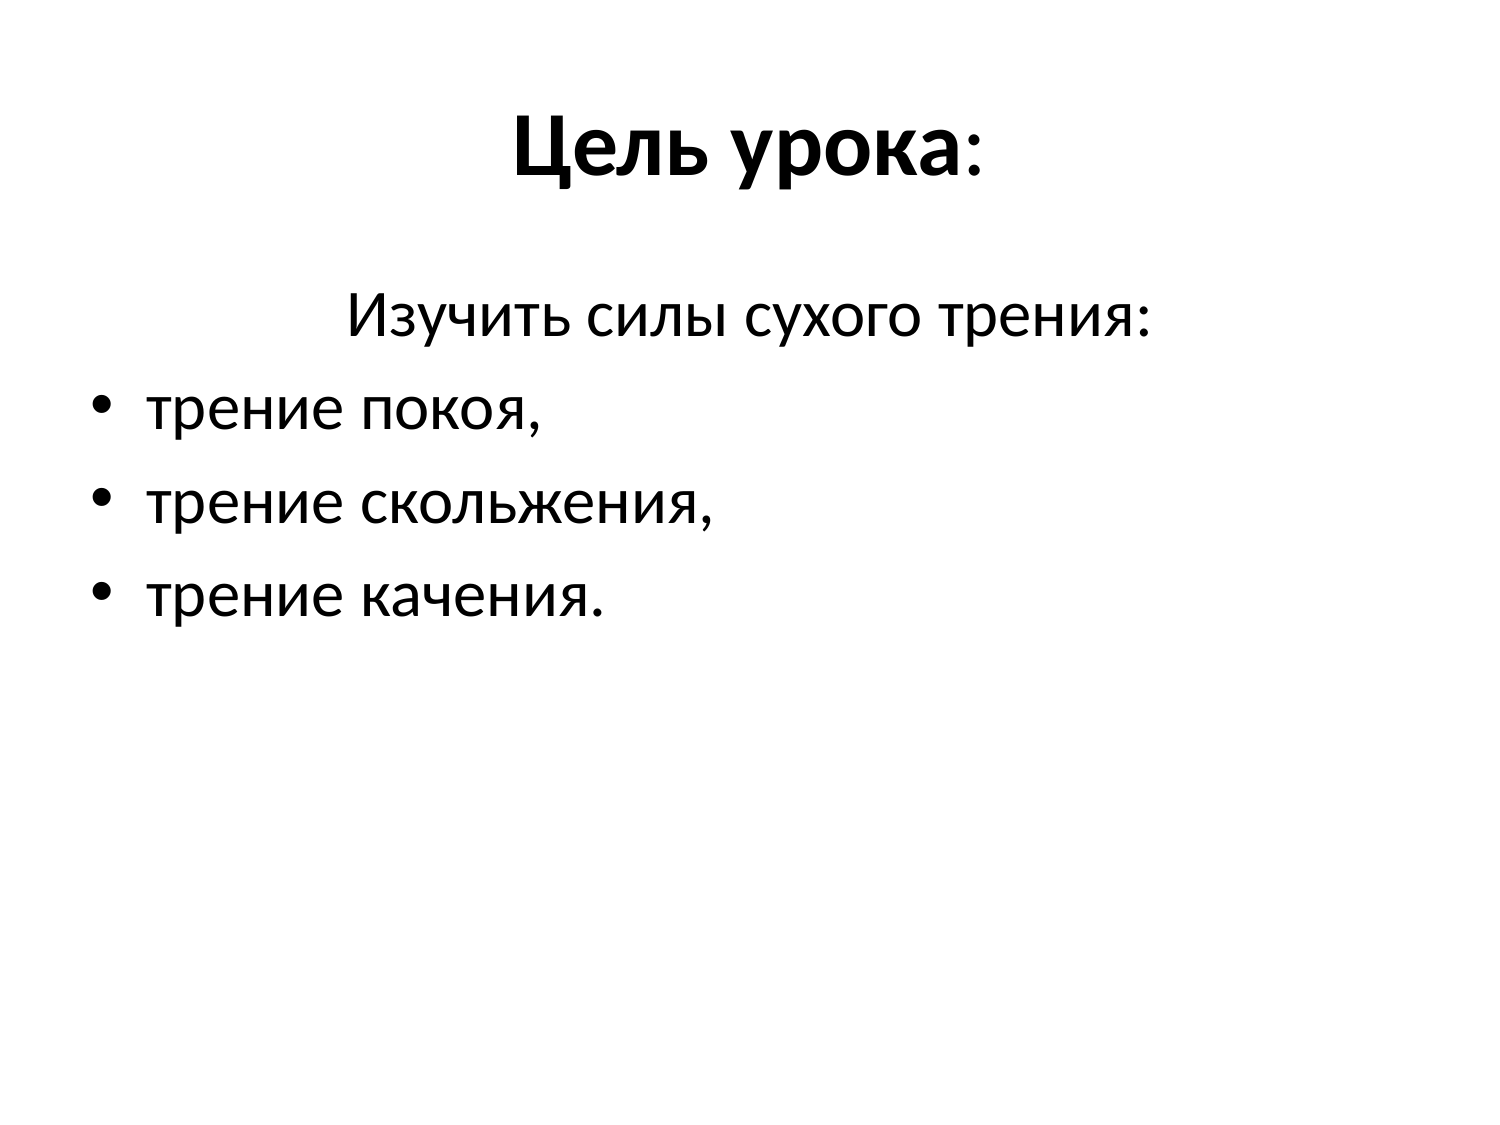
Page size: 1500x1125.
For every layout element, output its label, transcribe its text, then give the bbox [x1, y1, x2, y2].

list Изучить силы сухого трения: трение покоя, трение скольжения, трение качения. [75, 262, 1425, 1005]
title Цель урока: [75, 45, 1425, 233]
